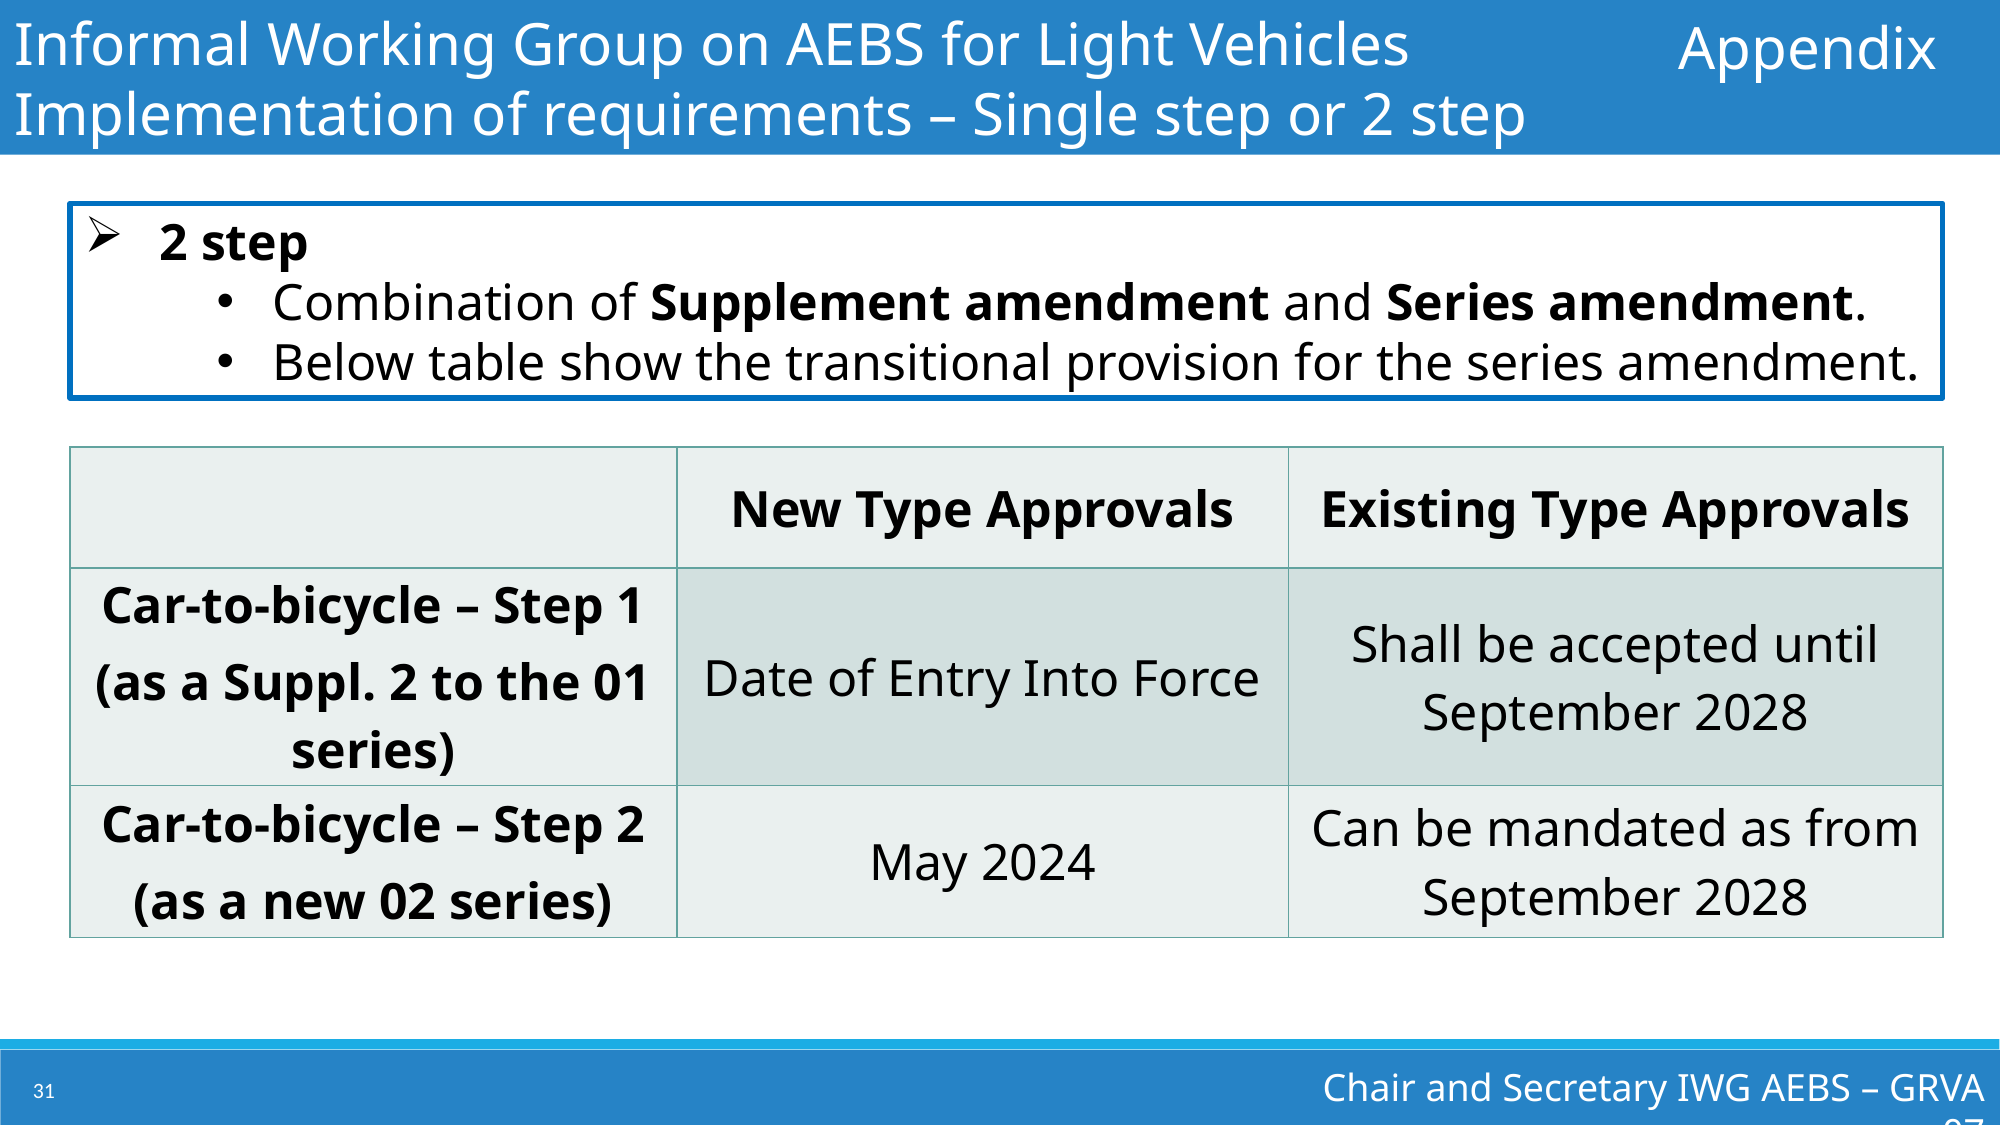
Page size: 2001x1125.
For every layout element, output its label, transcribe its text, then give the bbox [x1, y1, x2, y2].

table_header New Type Approvals [678, 448, 1288, 567]
table_cell Shall be accepted until September 2028 [1289, 569, 1942, 785]
slide_number 31 [0, 1059, 70, 1120]
table_cell Date of Entry Into Force [678, 569, 1288, 785]
table_cell Can be mandated as from September 2028 [1289, 786, 1942, 937]
table_cell May 2024 [678, 786, 1288, 937]
table_cell Car-to-bicycle – Step 2 (as a new 02 series) [71, 786, 676, 937]
table_cell Car-to-bicycle – Step 1 (as a Suppl. 2 to the 01 series) [71, 569, 676, 785]
text_box Chair and Secretary IWG AEBS – GRVA 07 [1263, 1056, 2000, 1125]
table_header Existing Type Approvals [1289, 448, 1942, 567]
text_box Appendix [1654, 3, 1962, 89]
text_box 2 step Combination of Supplement amendment and Series amendment. Below table show the transitional provision for the series amendment. [69, 203, 1943, 399]
table_header [71, 448, 676, 567]
text_box Informal Working Group on AEBS for Light Vehicles Implementation of requirements – Single step or 2 step [0, 0, 2000, 155]
